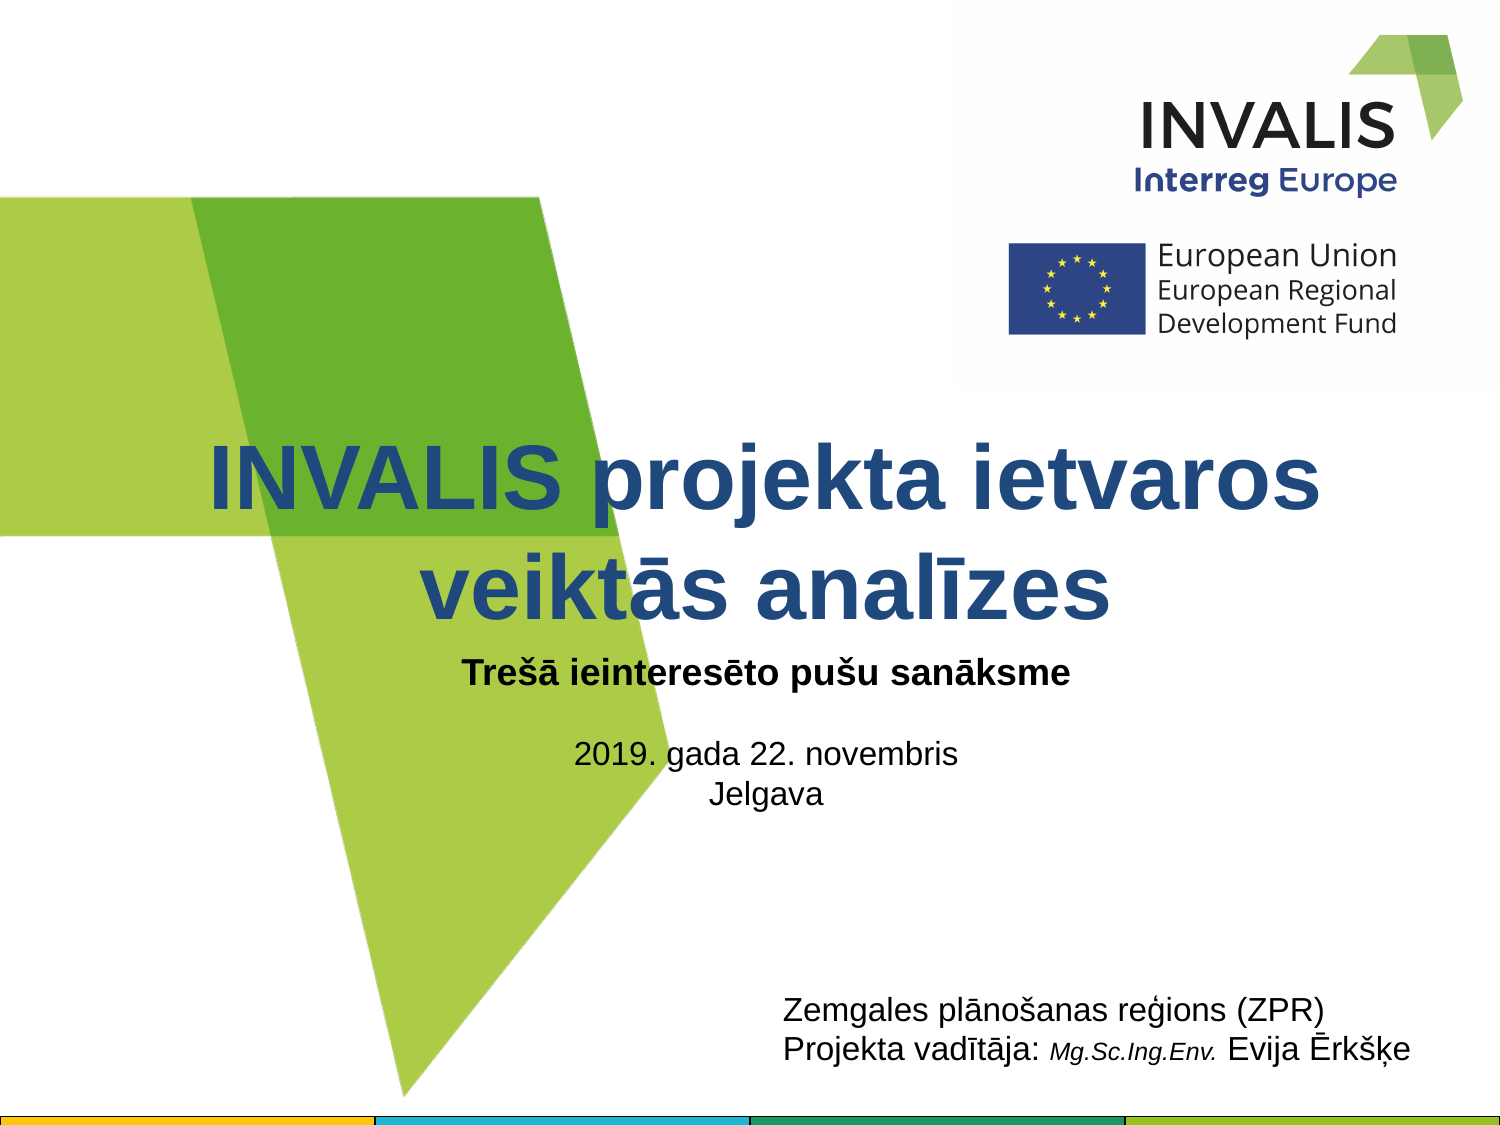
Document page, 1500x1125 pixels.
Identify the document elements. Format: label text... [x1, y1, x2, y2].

list Zemgales plānošanas reģions (ZPR) Projekta vadītāja: Mg.Sc.Ing.Env. Evija Ērkšķe [767, 987, 1475, 1091]
list Trešā ieinteresēto pušu sanāksme 2019. gada 22. novembris Jelgava [237, 640, 1295, 865]
picture [0, 179, 685, 1106]
picture [955, 0, 1500, 389]
title INVALIS projekta ietvaros veiktās analīzes [139, 410, 1394, 673]
